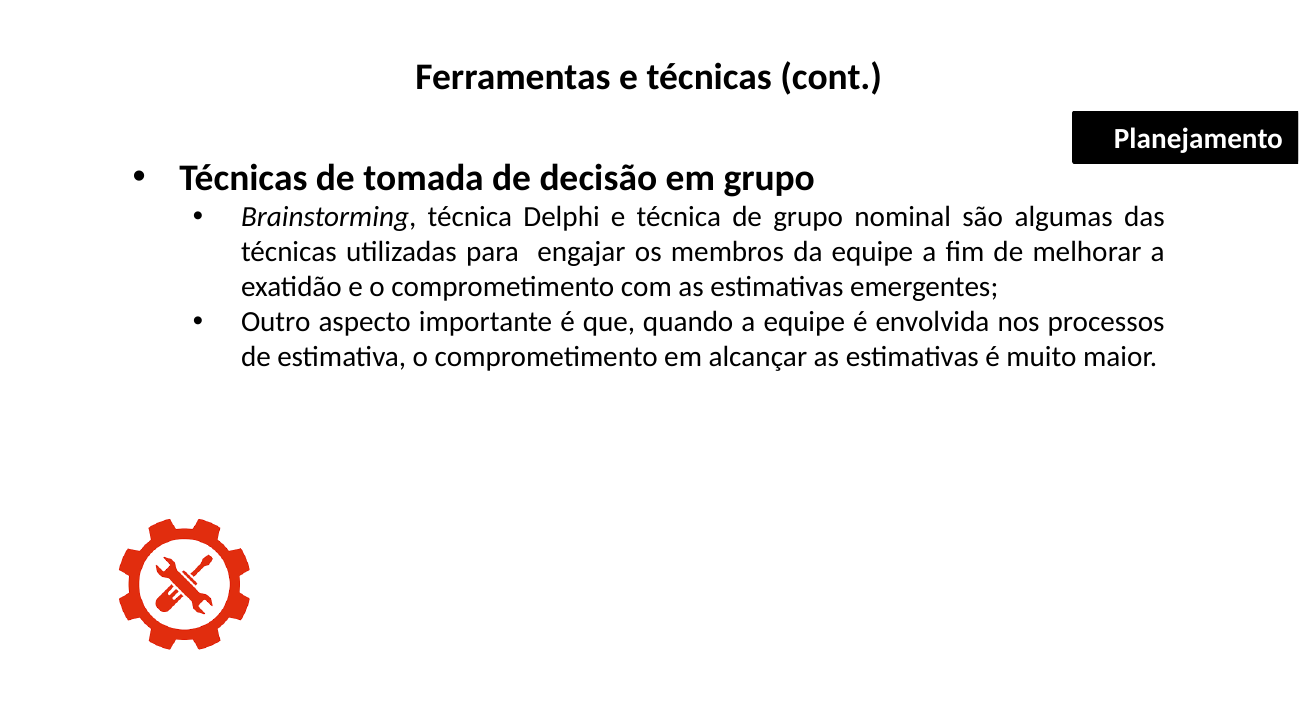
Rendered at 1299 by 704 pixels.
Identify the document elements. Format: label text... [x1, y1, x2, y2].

picture [117, 517, 251, 651]
text_box Técnicas de tomada de decisão em grupo Brainstorming, técnica Delphi e técnica de grupo nominal são algumas das técnicas utilizadas para engajar os membros da equipe a fim de melhorar a exatidão e o comprometimento com as estimativas emergentes; Outro aspecto importante é que, quando a equipe é envolvida nos processos de estimativa, o comprometimento em alcançar as estimativas é muito maior. [117, 145, 1181, 383]
text_box Planejamento [1074, 112, 1299, 162]
text_box Ferramentas e técnicas (cont.) [0, 44, 1299, 106]
